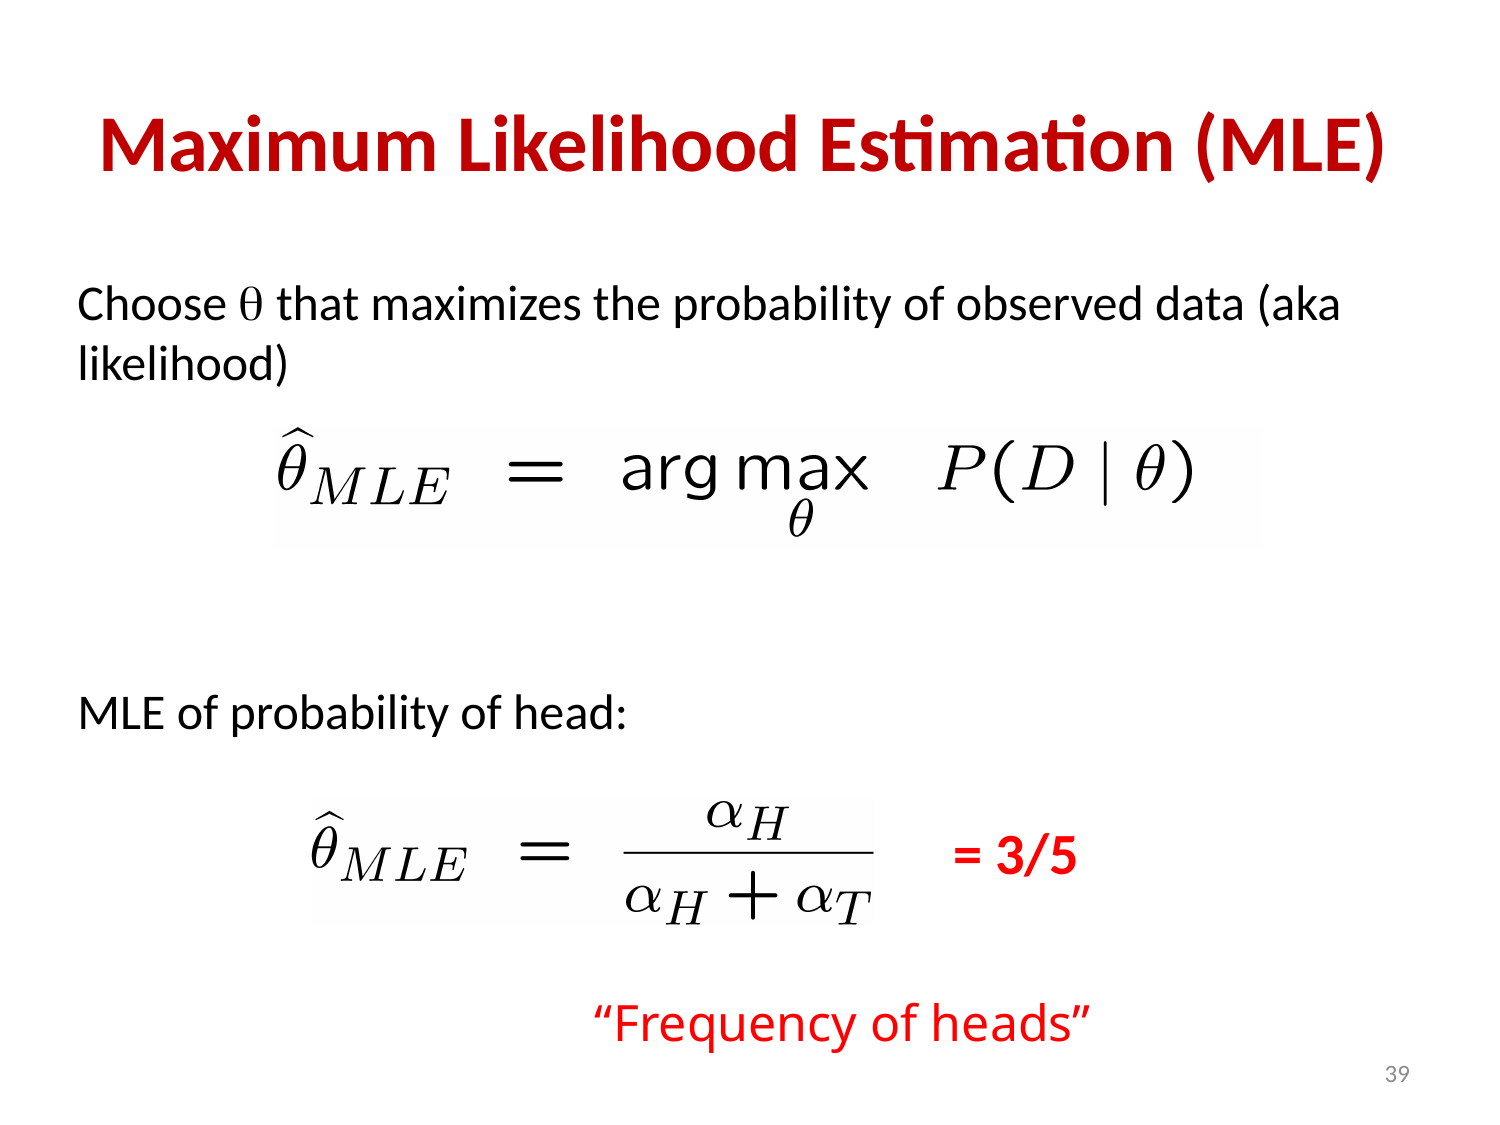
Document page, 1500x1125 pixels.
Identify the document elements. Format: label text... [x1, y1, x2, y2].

picture [310, 798, 876, 926]
title Maximum Likelihood Estimation (MLE) [50, 45, 1438, 233]
text_box = 3/5 [938, 808, 1095, 894]
text_box “Frequency of heads” [580, 984, 1107, 1060]
list Choose  that maximizes the probability of observed data (aka likelihood) MLE of probability of head: [62, 262, 1463, 1005]
picture [274, 426, 1262, 551]
slide_number 39 [1074, 1042, 1425, 1103]
